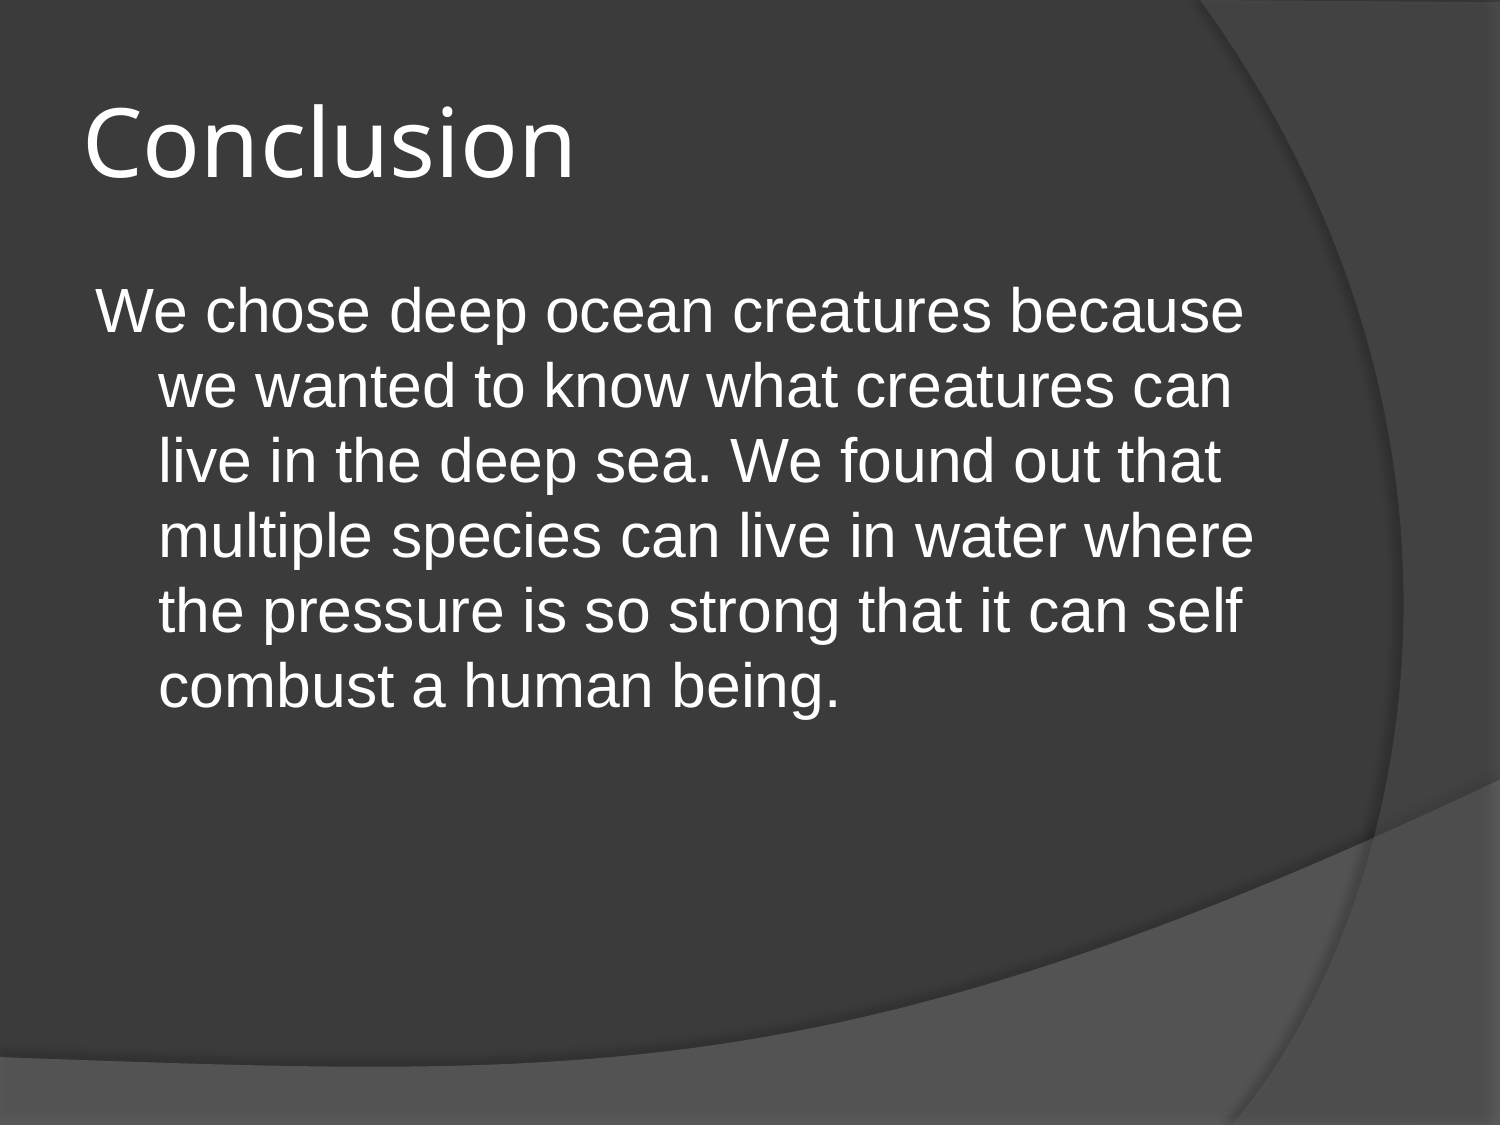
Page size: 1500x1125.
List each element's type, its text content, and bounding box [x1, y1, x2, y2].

title Conclusion [75, 45, 1300, 233]
list We chose deep ocean creatures because we wanted to know what creatures can live in the deep sea. We found out that multiple species can live in water where the pressure is so strong that it can self combust a human being. [75, 262, 1300, 1005]
